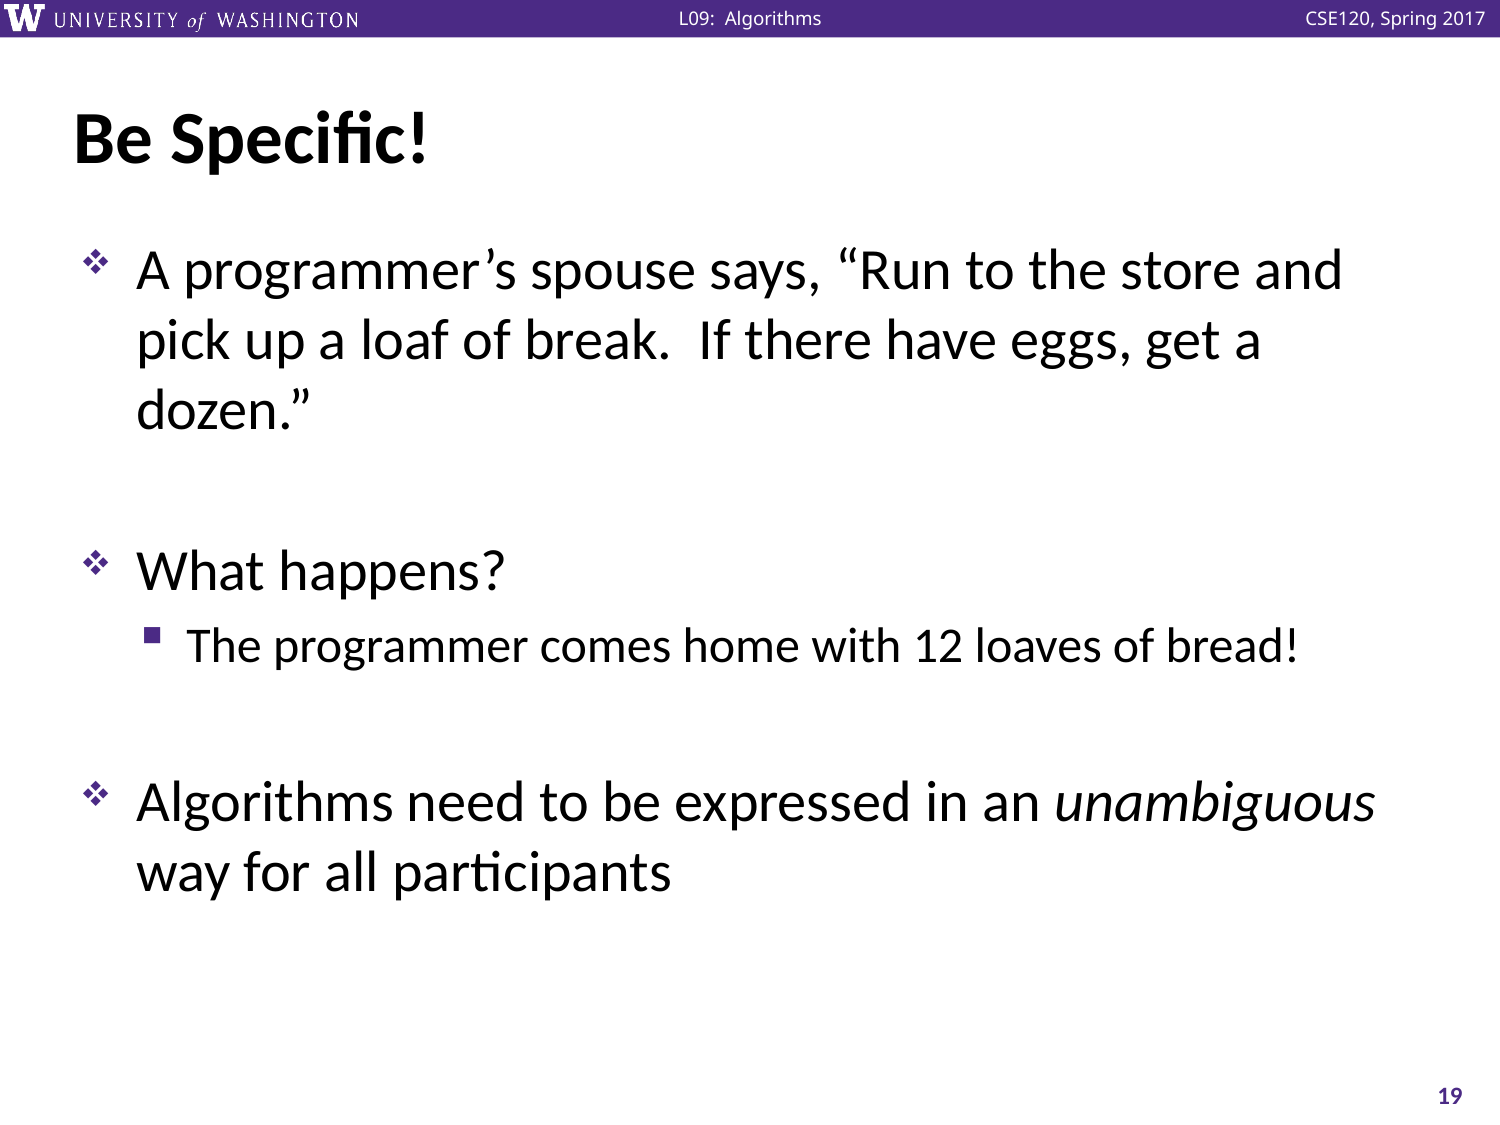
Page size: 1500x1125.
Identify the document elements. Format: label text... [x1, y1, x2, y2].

picture [4, 4, 358, 32]
list A programmer’s spouse says, “Run to the store and pick up a loaf of break. If there have eggs, get a dozen.” What happens? The programmer comes home with 12 loaves of bread! Algorithms need to be expressed in an unambiguous way for all participants [64, 223, 1438, 1040]
title Be Specific! [58, 71, 1438, 197]
slide_number 19 [1400, 1065, 1500, 1125]
